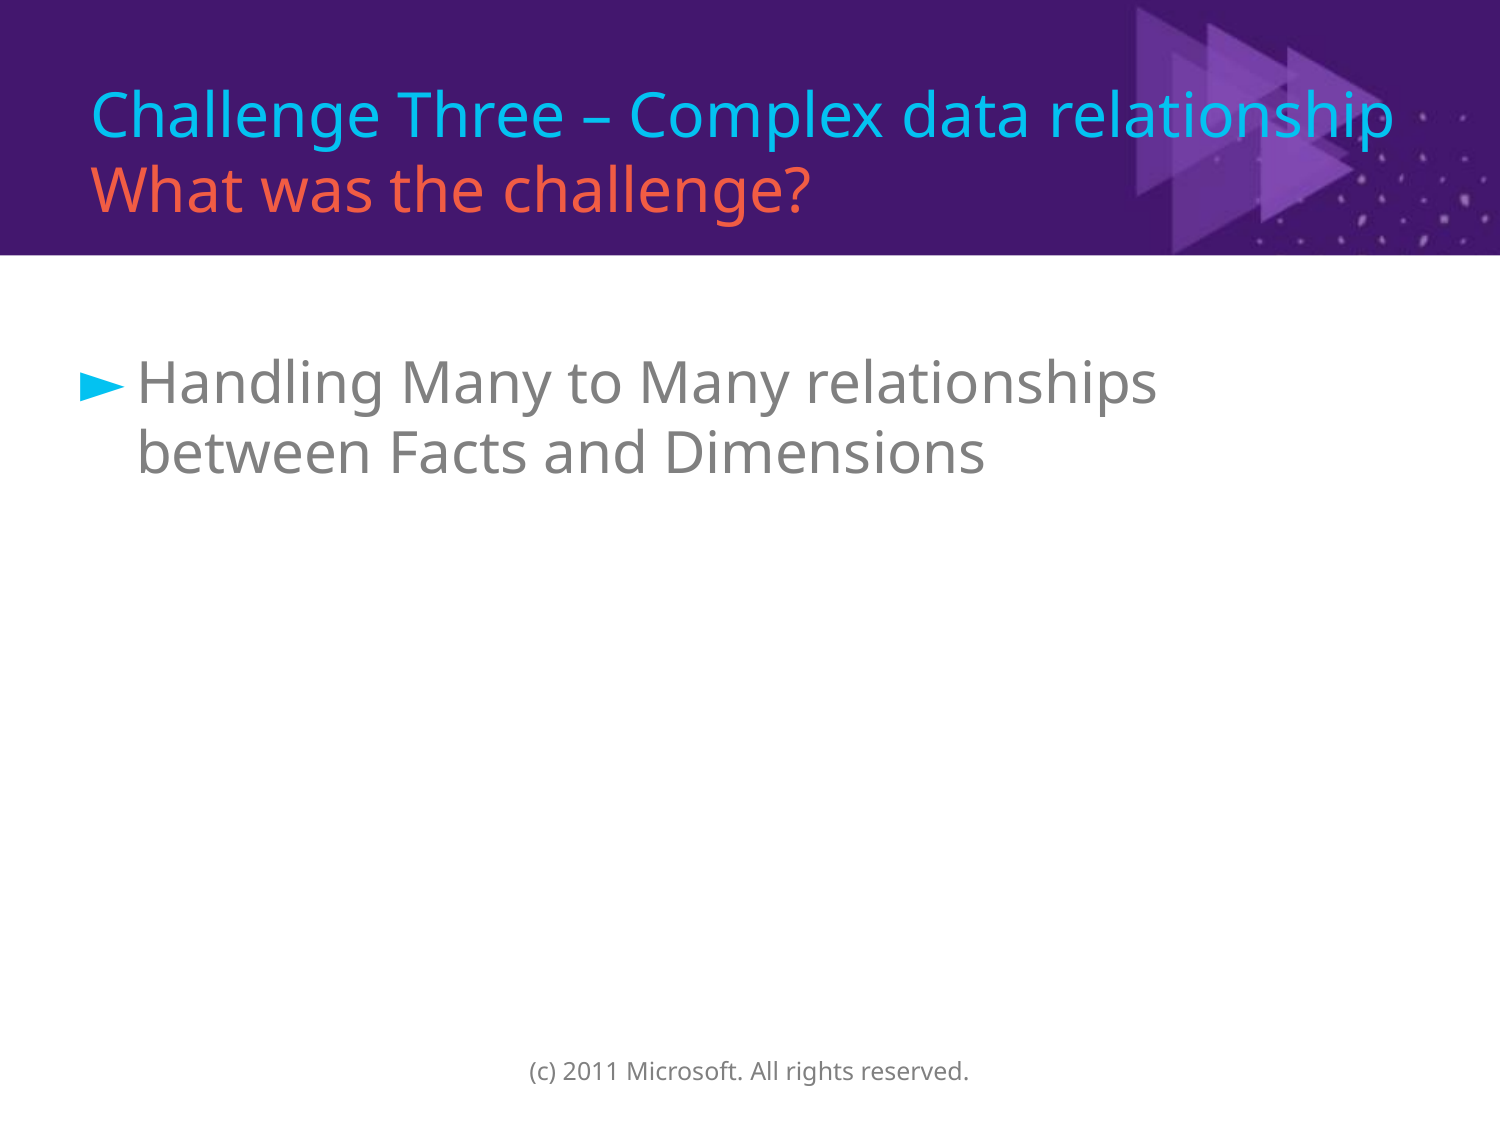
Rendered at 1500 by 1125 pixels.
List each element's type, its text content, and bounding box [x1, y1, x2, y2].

footer (c) 2011 Microsoft. All rights reserved. [512, 1042, 988, 1103]
picture [0, 0, 1500, 255]
title Challenge Three – Complex data relationship What was the challenge? [75, 56, 1425, 244]
list Handling Many to Many relationships between Facts and Dimensions [64, 338, 1415, 970]
